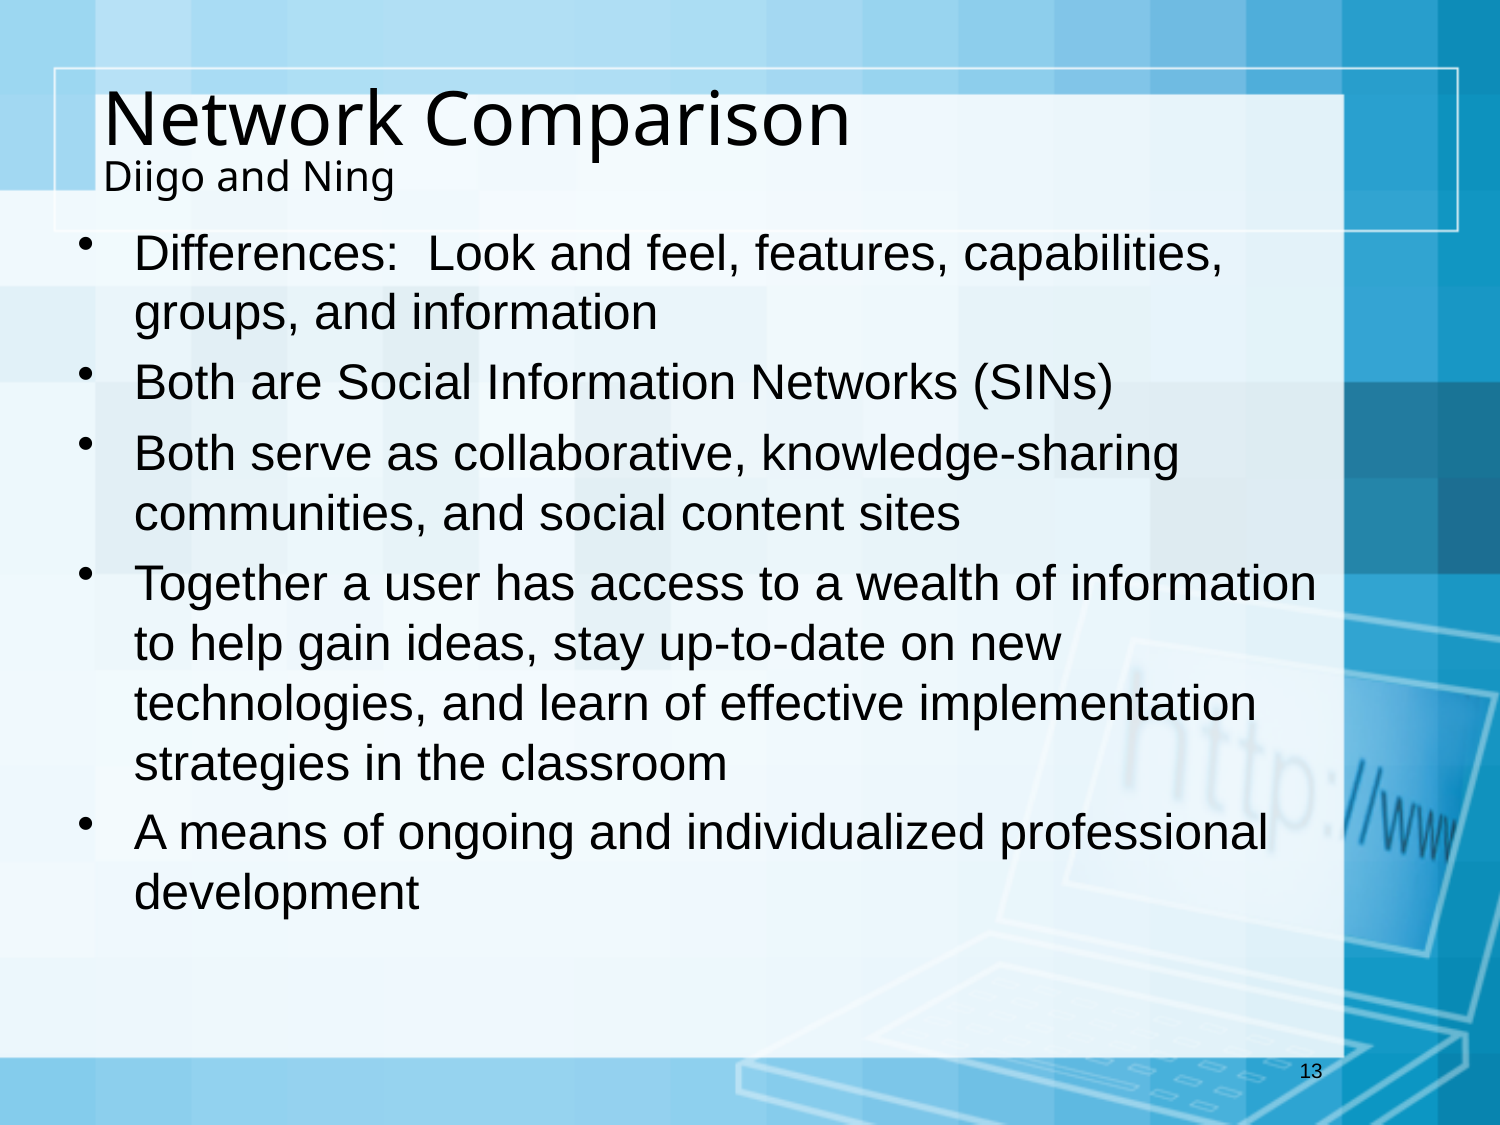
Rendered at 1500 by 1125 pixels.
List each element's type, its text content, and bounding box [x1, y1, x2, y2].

title Network Comparison Diigo and Ning [87, 87, 1338, 201]
picture [0, 0, 1500, 1125]
list Differences: Look and feel, features, capabilities, groups, and information Both are Social Information Networks (SINs) Both serve as collaborative, knowledge-sharing communities, and social content sites Together a user has access to a wealth of information to help gain ideas, stay up-to-date on new technologies, and learn of effective implementation strategies in the classroom A means of ongoing and individualized professional development [62, 212, 1338, 1038]
slide_number 13 [1124, 1049, 1338, 1125]
